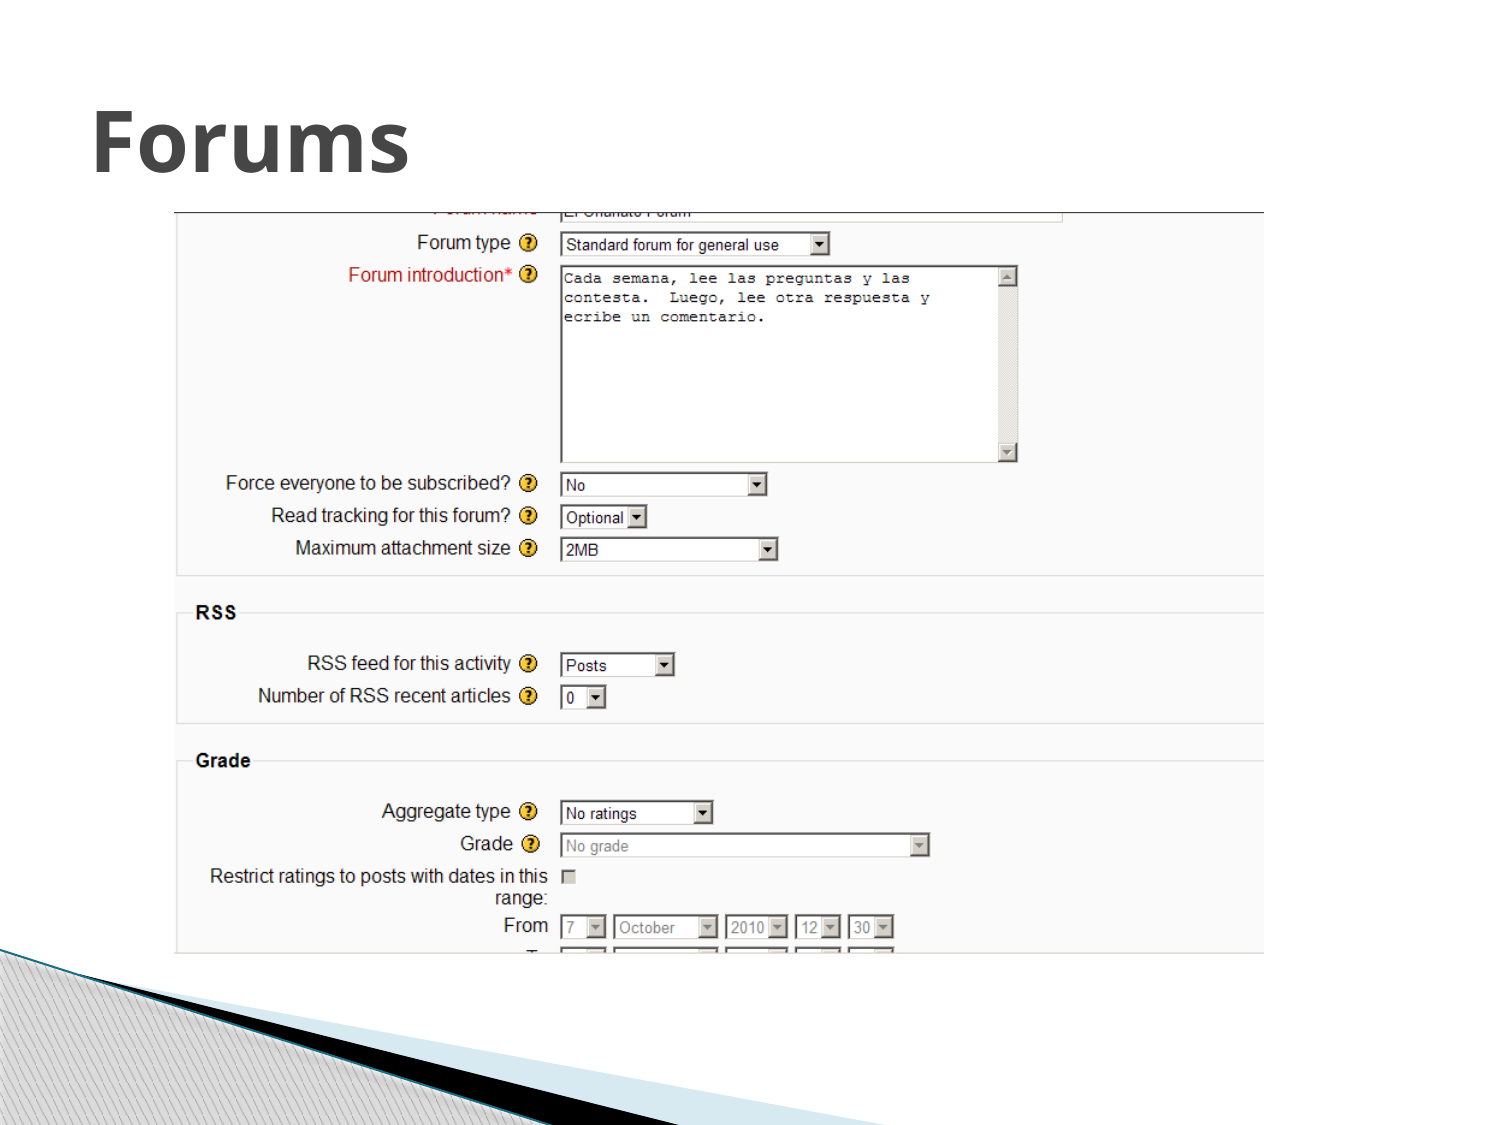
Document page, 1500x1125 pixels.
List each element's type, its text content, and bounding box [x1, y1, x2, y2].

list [174, 212, 1264, 956]
title Forums [75, 45, 1425, 233]
